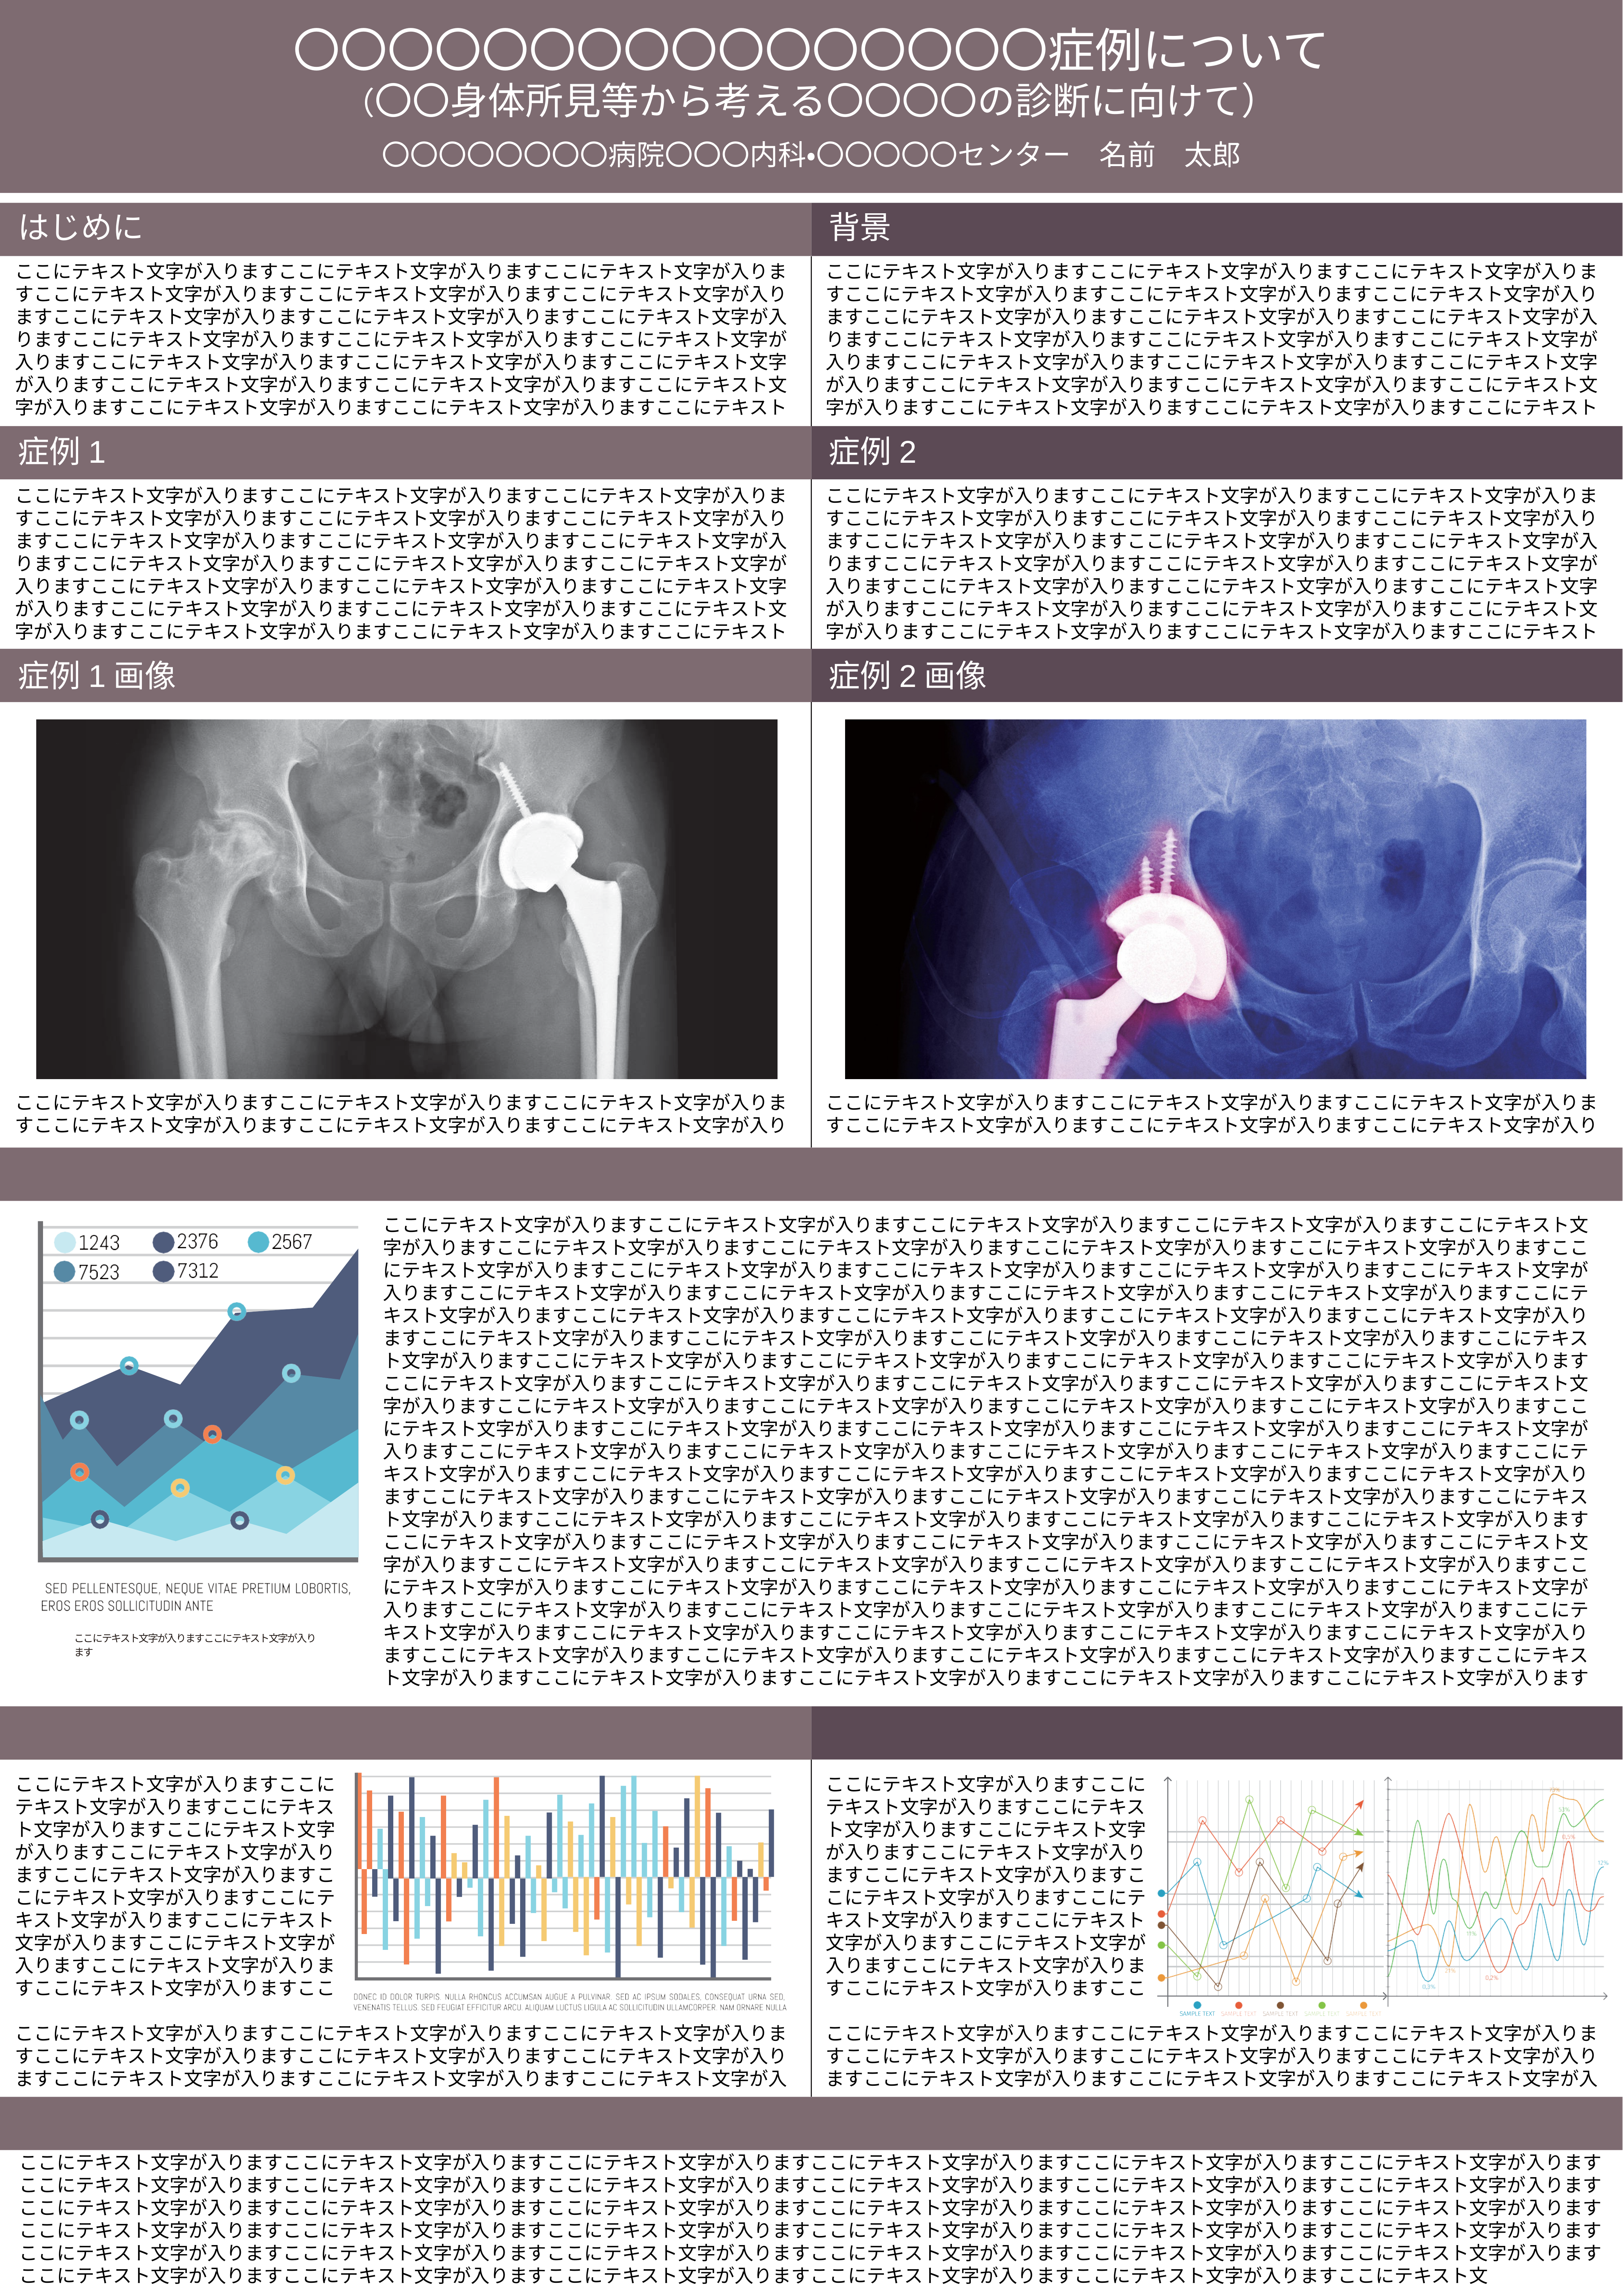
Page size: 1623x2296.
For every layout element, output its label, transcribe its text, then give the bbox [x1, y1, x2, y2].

text_box ここにテキスト文字が入りますここにテキスト文字が入ります [73, 1629, 323, 1658]
text_box 〇〇〇〇〇〇〇〇〇〇〇〇〇〇〇〇症例について （〇〇身体所見等から考える〇〇〇〇の診断に向けて） [223, 17, 1399, 118]
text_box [38, 1221, 359, 1563]
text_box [0, 1706, 1623, 2150]
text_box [0, 203, 1623, 1201]
picture [42, 1583, 350, 1611]
text_box ここにテキスト文字が入りますここにテキスト文字が入りますここにテキスト文字が入りますここにテキスト文字が入りますここにテキスト文字が入りますここにテキスト文字が入りますここにテキスト文字が入りますここにテキスト文字が入りますここにテキスト文字が入りますここにテキスト文字が入りますここにテキスト文字が入りますここにテキスト文字が入りますここにテキスト文字が入りますここにテキスト文字が入りますここにテキスト文字が入りますここにテキスト文字が入りますここにテキスト文字が入りますここにテキスト文字が入りますここにテキスト文字が入りますここにテキスト文字が入りますここにテキスト文字が入りますここにテキスト文字が入りますここにテキスト文字が入りますここにテキスト文字が入りますここにテキスト文字が入りますここにテキスト文字が入りますここにテキスト文字が入りますここにテキスト文字が入りますここにテキスト文字が入りますここにテキスト文字が入りますここにテキスト文字が入りますここにテキスト文字が入りますここにテキスト文字が入りますここにテキスト文字が入りますここにテキスト文字が入りますここにテキスト文字が入りますここにテキスト文字が入りますここにテキスト文字が入りますここにテキスト文字が入りますここにテキスト文字が入りますここにテキスト文字が入りますここにテキスト文字が入りますここにテキスト文字が入りますここにテキスト文字が入りますここにテキスト文字が入りますここにテキスト文字が入りますここにテキスト文字が入りますここにテキスト文字が入りますここにテキスト文字が入りますここにテキスト文字が入りますここにテキスト文字が入りますここにテキスト文字が入りますここにテキスト文字が入りますここにテキスト文字が入りますここにテキスト文字が入りますここにテキスト文字が入りますここにテキスト文字が入りますここにテキスト文字が入りますここにテキスト文字が入りますここにテキスト文字が入りますここにテキスト文字が入りますここにテキスト文字が入りますここにテキスト文字が入りますここにテキスト文字が入りますここにテキスト文字が入りますここにテキスト文字が入りますここにテキスト文字が入りますここにテキスト文字が入りますここにテキスト文字が入りますここにテキスト文字が入りますここにテキスト文字が入りますここにテキスト文字が入りますここにテキスト文字が入りますここにテキスト文字が入りますここにテキスト文字が入りますここにテキスト文字が入りますここにテキスト文字が入りますここにテキスト文字が入りますここにテキスト文字が入りますここにテキスト文字が入りますここにテキスト文字が入りますここにテキスト文字が入りますここにテキスト文字が入りますここにテキスト文字が入りますここにテキスト文字が入りますここにテキスト文字が入りますここにテキスト文字が入りますここにテキスト文字が入りますここにテキスト文字が入りますここにテキスト文字が入りますここにテキスト文字が入りますここにテキスト文字が入りますここにテキスト文字が入りますここにテキスト文字が入りますここにテキスト文字が入りますここにテキスト文字が入ります [377, 1210, 1608, 1690]
text_box 〇〇〇〇〇〇〇〇病院〇〇〇内科・〇〇〇〇〇センター 名前 太郎 [205, 134, 1418, 183]
text_box ここにテキスト文字が入りますここにテキスト文字が入りますここにテキスト文字が入りますここにテキスト文字が入りますここにテキスト文字が入りますここにテキスト文字が入りますここにテキスト文字が入りますここにテキスト文字が入りますここにテキスト文字が入りますここにテキスト文字が入りますここにテキスト文字が入りますここにテキスト文字が入りますここにテキスト文字が入りますここにテキスト文字が入りますここにテキスト文字が入りますここにテキスト文字が入りますここにテキスト文字が入りますここにテキスト文字が入りますここにテキスト文字が入りますここにテキスト文字が入りますここにテキスト文字が入りますここにテキスト文字が入りますここにテキスト文字が入りますここにテキスト文字が入りますここにテキスト文字が入りますここにテキスト文字が入りますここにテキスト文字が入りますここにテキスト文字が入りますここにテキスト文字が入りますここにテキスト文字が入りますここにテキスト文字が入りますここにテキスト文字が入りますここにテキスト文字が入りますここにテキスト文字が入りますここにテキスト文字が入りますここにテキスト文 [13, 2150, 1609, 2286]
